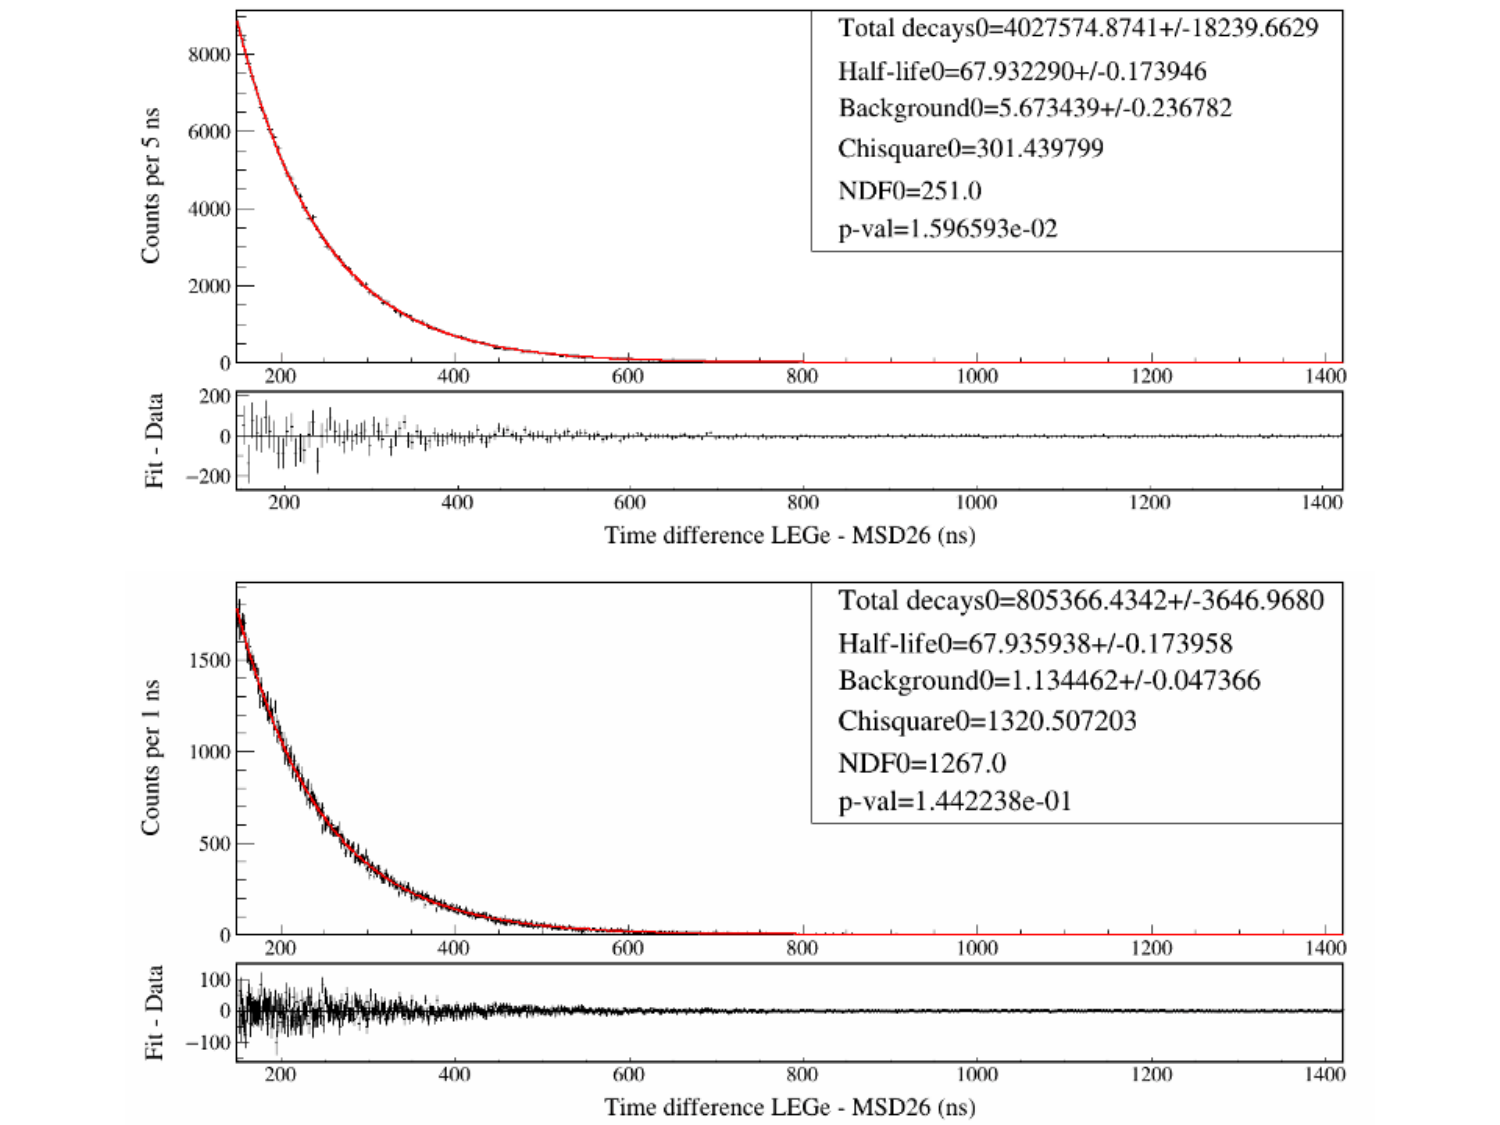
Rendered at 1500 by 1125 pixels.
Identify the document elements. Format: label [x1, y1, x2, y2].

picture [124, 571, 1376, 1125]
picture [124, 0, 1376, 554]
